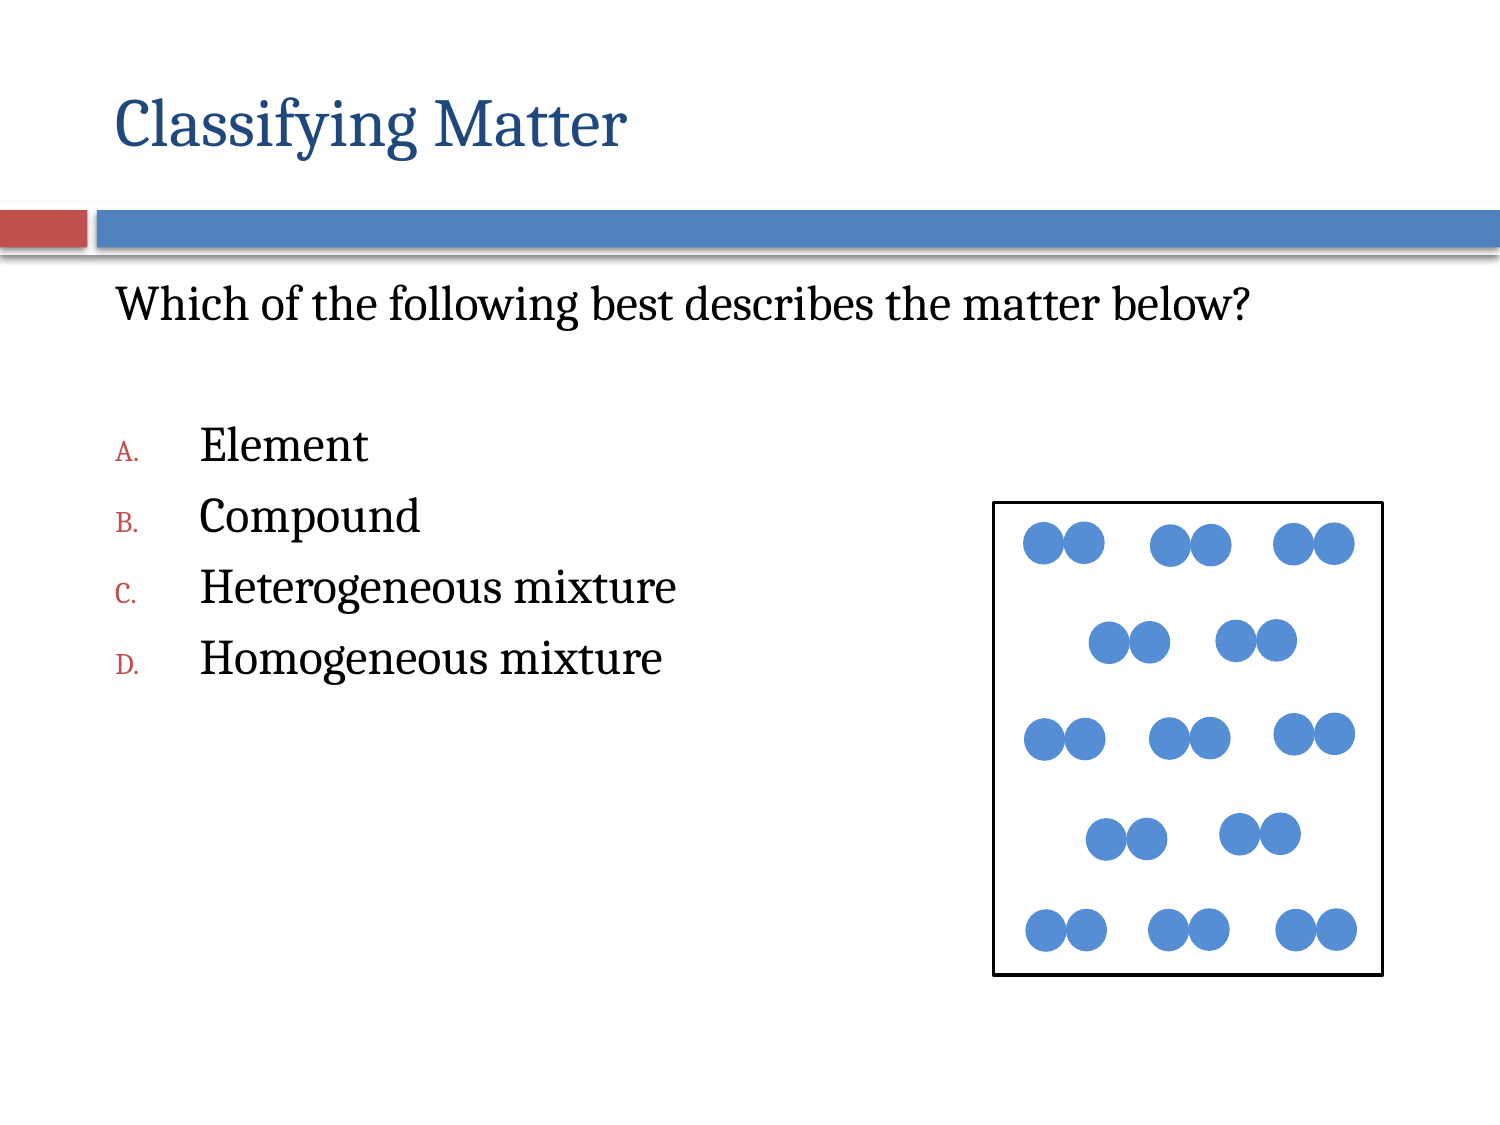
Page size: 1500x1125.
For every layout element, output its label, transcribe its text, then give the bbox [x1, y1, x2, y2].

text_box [1274, 907, 1358, 952]
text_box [1085, 817, 1168, 862]
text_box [1273, 712, 1356, 756]
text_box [1088, 620, 1171, 665]
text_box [1022, 521, 1105, 565]
list Which of the following best describes the matter below? Element Compound Heterogeneous mixture Homogeneous mixture [100, 262, 1438, 1000]
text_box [1215, 618, 1298, 663]
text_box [1149, 523, 1232, 568]
text_box [992, 501, 1384, 977]
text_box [1147, 907, 1230, 952]
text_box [1023, 717, 1106, 762]
title Classifying Matter [100, 37, 1438, 200]
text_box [1218, 812, 1302, 856]
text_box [1148, 716, 1231, 761]
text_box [1272, 522, 1355, 566]
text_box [1024, 908, 1108, 953]
